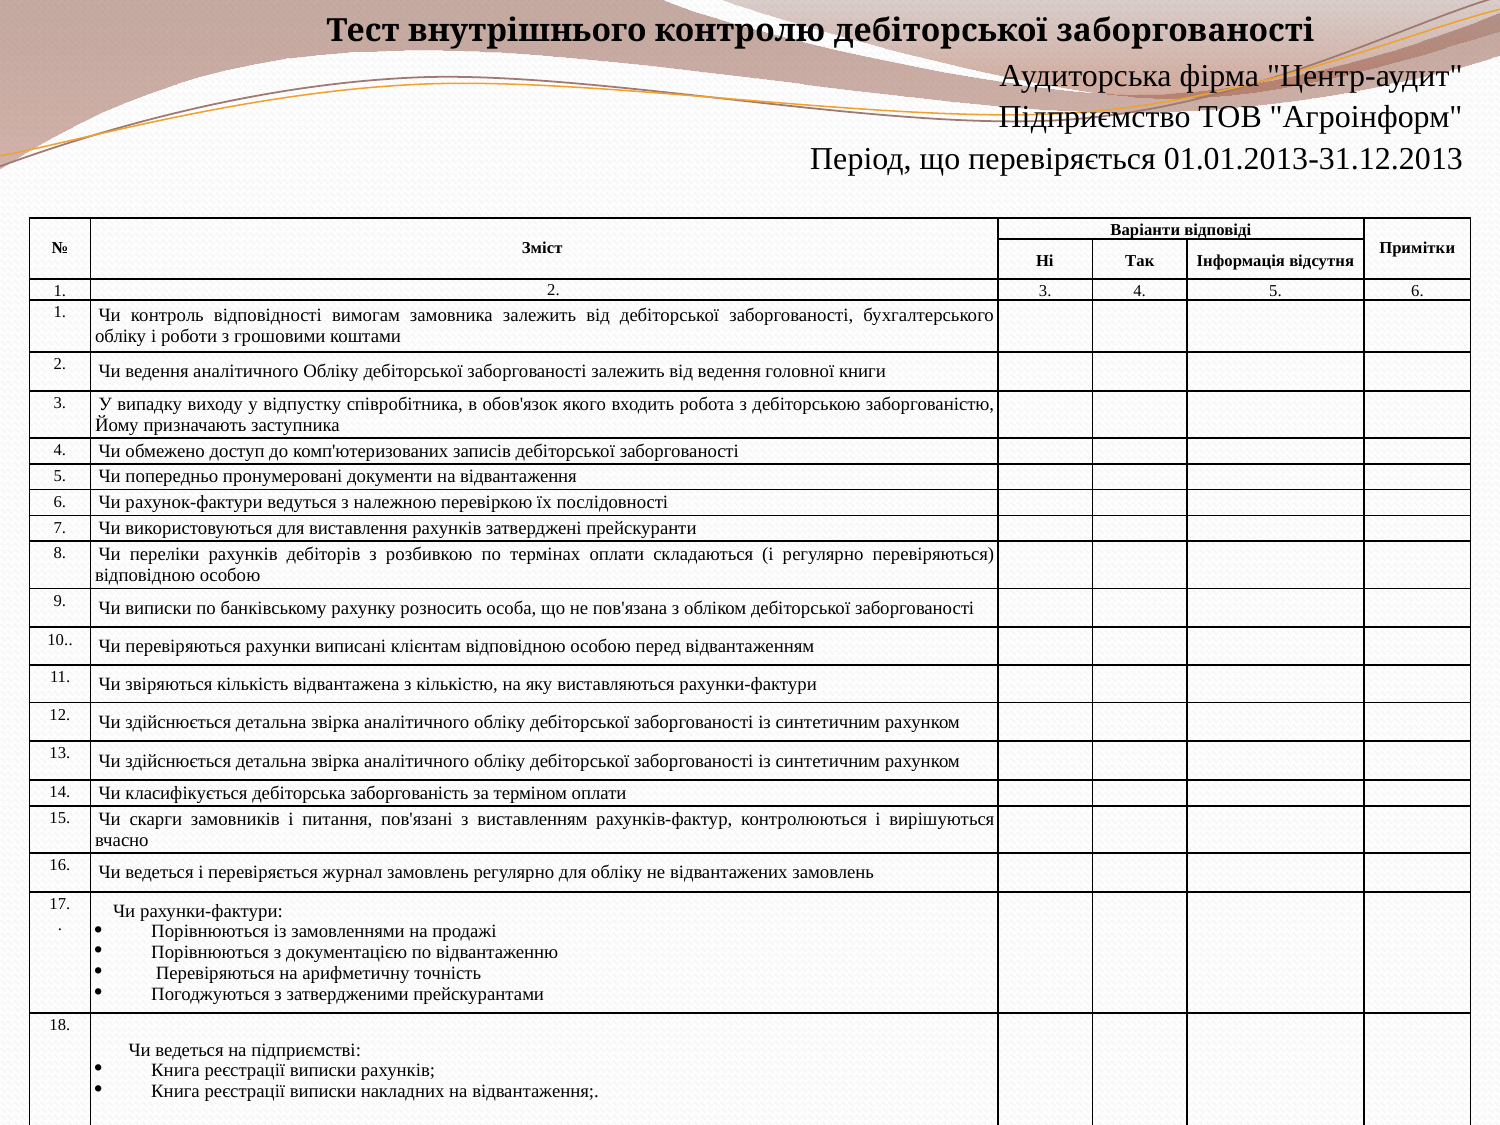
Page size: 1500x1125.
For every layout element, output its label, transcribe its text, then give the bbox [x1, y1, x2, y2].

table_cell [1365, 1014, 1470, 1125]
table_cell 18. [30, 1014, 90, 1125]
table_cell 9. [30, 589, 90, 626]
table_cell [1365, 589, 1470, 626]
table_cell [1365, 742, 1470, 779]
table_cell Чи ведеться на підприємстві: Книга реєстрації виписки рахунків; Книга реєстрації виписки накладних на відвантаження;. [91, 1014, 997, 1125]
table_cell [999, 392, 1092, 437]
table_cell [1365, 465, 1470, 489]
table_header № [30, 219, 90, 278]
table_cell [999, 465, 1092, 489]
table_cell [1365, 353, 1470, 390]
table_cell 8. [30, 542, 90, 588]
table_cell [1188, 301, 1363, 351]
table_header Примітки [1365, 219, 1470, 278]
table_cell [1093, 490, 1186, 515]
table_cell [1093, 854, 1186, 891]
table_cell 6. [30, 490, 90, 515]
table_cell [1093, 589, 1186, 626]
table_cell [1093, 807, 1186, 852]
table_cell [1093, 465, 1186, 489]
table_cell [999, 542, 1092, 588]
table_cell [999, 666, 1092, 702]
table_cell [1365, 893, 1470, 1012]
table_cell [1365, 854, 1470, 891]
table_cell [1093, 781, 1186, 805]
table_cell [1188, 1014, 1363, 1125]
table_cell [1365, 301, 1470, 351]
table_cell [999, 301, 1092, 351]
table_cell Чи використовуються для виставлення рахунків затверджені прейскуранти [91, 516, 997, 540]
table_cell [1365, 516, 1470, 540]
table_cell 12. [30, 703, 90, 740]
table_cell [1365, 542, 1470, 588]
table_cell [1093, 1014, 1186, 1125]
table_cell [1188, 490, 1363, 515]
table_cell [1188, 781, 1363, 805]
table_cell 16. [30, 854, 90, 891]
table_cell 6. [1365, 280, 1470, 299]
table_cell [1188, 465, 1363, 489]
table_cell 5. [30, 465, 90, 489]
table_cell 4. [30, 439, 90, 463]
table_cell Чи попередньо пронумеровані документи на відвантаження [91, 465, 997, 489]
table_cell [1365, 392, 1470, 437]
table_cell Ні [999, 240, 1092, 278]
table_cell [1093, 703, 1186, 740]
table_cell [1093, 392, 1186, 437]
table_cell [1188, 854, 1363, 891]
text_box Тест внутрішнього контролю дебіторської заборгованості Аудиторська фірма "Центр-аудит" Підприємство TOB "Агроінформ" Період, що перевіряється 01.01.2013-31.12.2013 [171, 0, 1471, 185]
table_cell [1188, 703, 1363, 740]
table_cell 3. [30, 392, 90, 437]
table_cell [999, 703, 1092, 740]
table_cell [1188, 807, 1363, 852]
table_cell [999, 628, 1092, 664]
table_cell Чи рахунок-фактури ведуться з належною перевіркою їх послідовності [91, 490, 997, 515]
table_cell [1093, 353, 1186, 390]
table_cell 2. [91, 280, 997, 299]
table_cell [1188, 516, 1363, 540]
table_cell [999, 854, 1092, 891]
table_cell [1188, 392, 1363, 437]
table_cell [1365, 439, 1470, 463]
table_header Зміст [91, 219, 997, 278]
table_cell Чи ведеться і перевіряється журнал замовлень регулярно для обліку не відвантажених замовлень [91, 854, 997, 891]
table_cell [1365, 781, 1470, 805]
table_cell [1365, 666, 1470, 702]
table_cell 14. [30, 781, 90, 805]
table_cell Чи виписки по банківському рахунку розносить особа, що не пов'язана з обліком дебіторської заборгованості [91, 589, 997, 626]
table_cell Чи звіряються кількість відвантажена з кількістю, на яку виставляються рахунки-фактури [91, 666, 997, 702]
table_cell 17. . [30, 893, 90, 1012]
table_cell Чи обмежено доступ до комп'ютеризованих записів дебіторської заборгованості [91, 439, 997, 463]
table_cell [999, 490, 1092, 515]
table_cell [1188, 439, 1363, 463]
table_cell [999, 781, 1092, 805]
table_cell [1093, 439, 1186, 463]
table_cell [1093, 516, 1186, 540]
table_cell Чи здійснюється детальна звірка аналітичного обліку дебіторської заборгованості із синтетичним рахунком [91, 703, 997, 740]
table_cell [999, 807, 1092, 852]
table_cell Чи контроль відповідності вимогам замовника залежить від дебіторської заборгованості, бухгалтерського обліку і роботи з грошовими коштами [91, 301, 997, 351]
table_cell 3. [999, 280, 1092, 299]
table_header Варіанти відповіді [999, 219, 1363, 238]
table_cell [1188, 628, 1363, 664]
table_cell [1093, 542, 1186, 588]
table_cell [999, 439, 1092, 463]
table_cell Чи класифікується дебіторська заборгованість за терміном оплати [91, 781, 997, 805]
table_cell У випадку виходу у відпустку співробітника, в обов'язок якого входить робота з дебіторською заборгованістю, Йому призначають заступника [91, 392, 997, 437]
table_cell [1188, 742, 1363, 779]
table_cell Чи скарги замовників і питання, пов'язані з виставленням рахунків-фактур, контролюються і вирішуються вчасно [91, 807, 997, 852]
table_cell [1093, 301, 1186, 351]
table_cell [1188, 893, 1363, 1012]
table_cell Чи ведення аналітичного Обліку дебіторської заборгованості залежить від ведення головної книги [91, 353, 997, 390]
table_cell 7. [30, 516, 90, 540]
table_cell [1188, 353, 1363, 390]
table_cell 11. [30, 666, 90, 702]
table_cell [1365, 490, 1470, 515]
table_cell Чи переліки рахунків дебіторів з розбивкою по термінах оплати складаються (і регулярно перевіряються) відповідною особою [91, 542, 997, 588]
table_cell [999, 353, 1092, 390]
table_cell 5. [1188, 280, 1363, 299]
table_cell Так [1093, 240, 1186, 278]
table_cell [1093, 893, 1186, 1012]
table_cell [999, 742, 1092, 779]
table_cell Інформація відсутня [1188, 240, 1363, 278]
table_cell [999, 589, 1092, 626]
table_cell [999, 893, 1092, 1012]
table_cell [1365, 703, 1470, 740]
table_cell [1188, 666, 1363, 702]
table_cell 2. [30, 353, 90, 390]
table_cell [1093, 742, 1186, 779]
table_cell Чи рахунки-фактури: Порівнюються із замовленнями на продажі Порівнюються з документацією по відвантаженню Перевіряються на арифметичну точність Погоджуються з затвердженими прейскурантами [91, 893, 997, 1012]
table_cell 13. [30, 742, 90, 779]
table_cell 1. [30, 301, 90, 351]
table_cell 1. [30, 280, 90, 299]
table_cell [1093, 628, 1186, 664]
table_cell [1365, 807, 1470, 852]
table_cell [1188, 542, 1363, 588]
table_cell [999, 1014, 1092, 1125]
table_cell 15. [30, 807, 90, 852]
table_cell 10.. [30, 628, 90, 664]
table_cell [999, 516, 1092, 540]
table_cell [1093, 666, 1186, 702]
table_cell [1188, 589, 1363, 626]
table_cell Чи здійснюється детальна звірка аналітичного обліку дебіторської заборгованості із синтетичним рахунком [91, 742, 997, 779]
table_cell [1365, 628, 1470, 664]
table_cell Чи перевіряються рахунки виписані клієнтам відповідною особою перед відвантаженням [91, 628, 997, 664]
table_cell 4. [1093, 280, 1186, 299]
